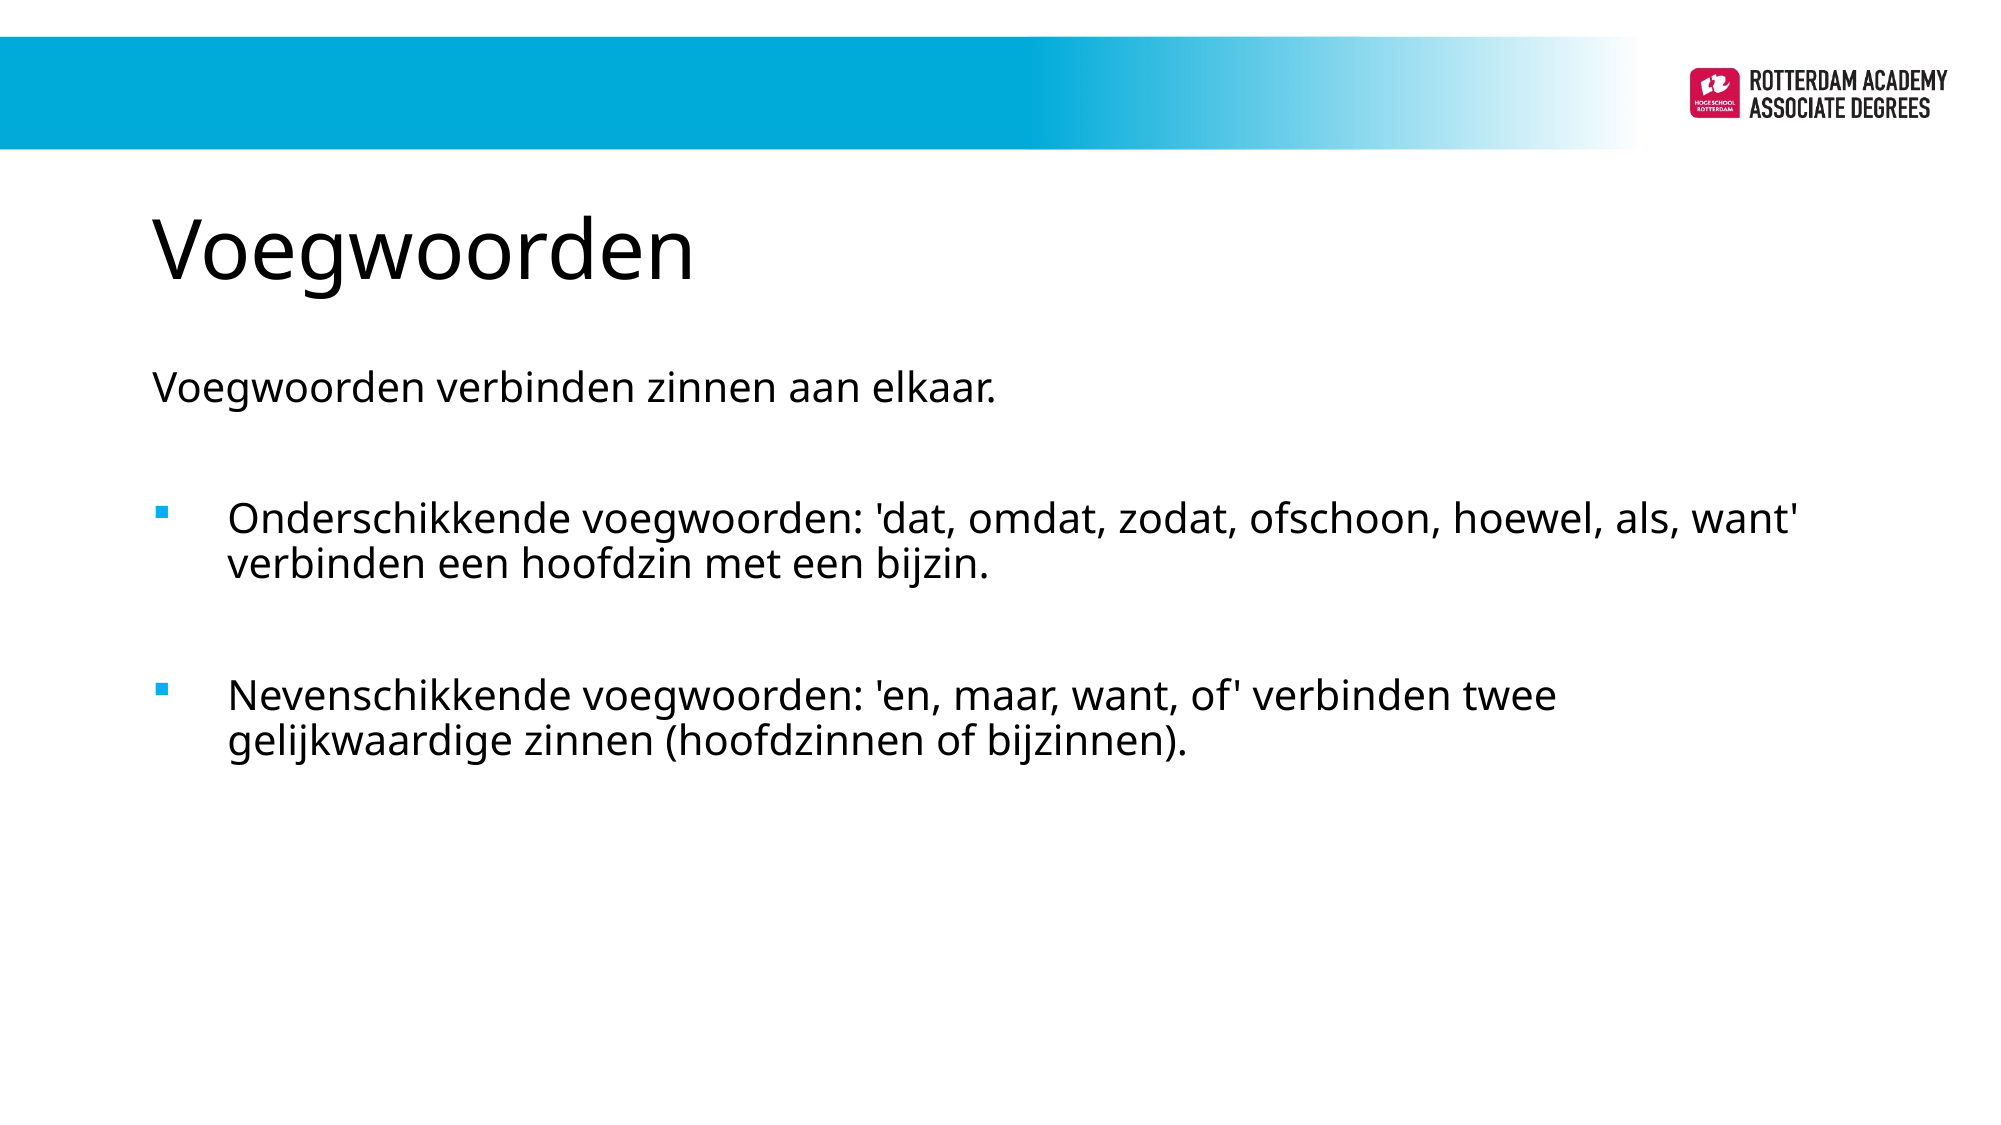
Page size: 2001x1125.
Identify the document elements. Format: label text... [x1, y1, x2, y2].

title Voegwoorden [137, 175, 1863, 329]
list Voegwoorden verbinden zinnen aan elkaar. Onderschikkende voegwoorden: 'dat, omdat, zodat, ofschoon, hoewel, als, want' verbinden een hoofdzin met een bijzin. Nevenschikkende voegwoorden: 'en, maar, want, of' verbinden twee gelijkwaardige zinnen (hoofdzinnen of bijzinnen). [137, 358, 1863, 1053]
picture [0, 0, 2000, 184]
